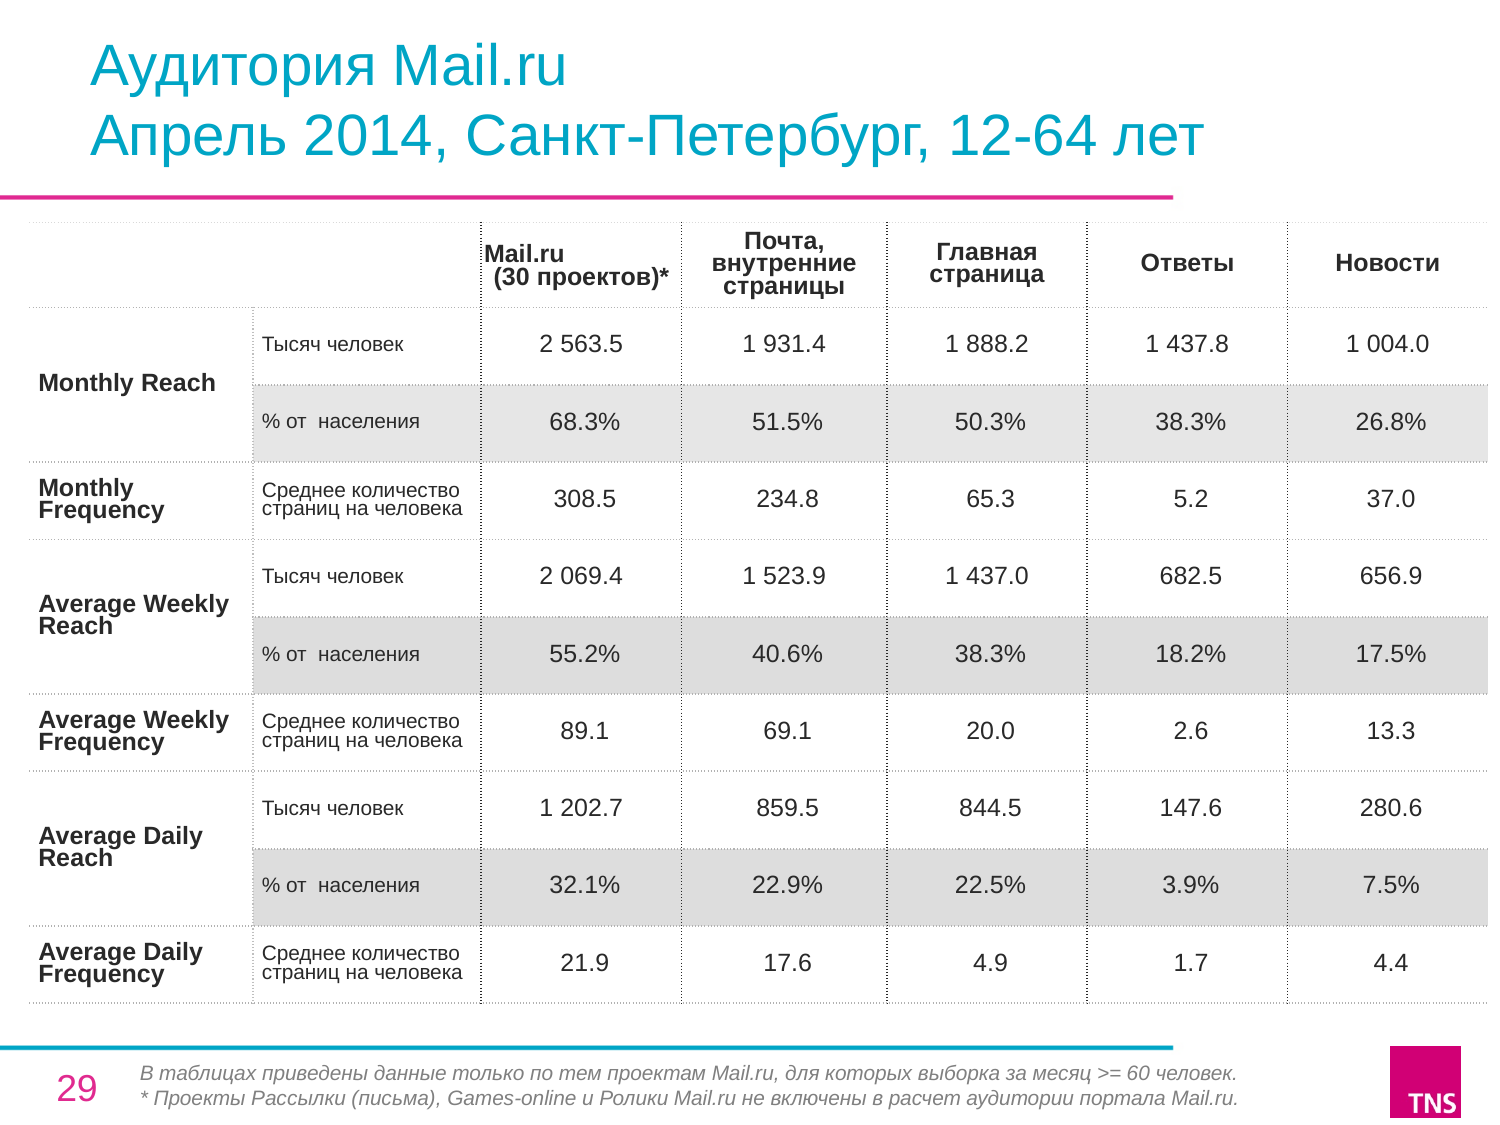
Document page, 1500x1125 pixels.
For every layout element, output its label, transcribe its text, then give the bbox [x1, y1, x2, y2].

table_cell 4.9 [887, 926, 1087, 1003]
table_cell 844.5 [887, 771, 1087, 849]
slide_number 29 [40, 1055, 392, 1125]
table_cell % от населения [253, 617, 481, 694]
table_cell 1 202.7 [481, 771, 682, 849]
table_cell 38.3% [887, 617, 1087, 694]
table_cell 1 437.0 [887, 539, 1087, 617]
table_cell Average Weekly Frequency [29, 694, 253, 771]
table_cell 2 069.4 [481, 539, 682, 617]
table_cell 2.6 [1087, 694, 1288, 771]
table_header Новости [1288, 223, 1488, 308]
table_cell 17.6 [682, 926, 887, 1003]
table_header Mail.ru (30 проектов)* [481, 223, 682, 308]
table_cell 37.0 [1288, 462, 1488, 539]
table_cell Average Weekly Reach [29, 539, 253, 694]
table_cell 7.5% [1288, 849, 1488, 926]
table_cell 55.2% [481, 617, 682, 694]
table_cell 234.8 [682, 462, 887, 539]
table_cell Monthly Frequency [29, 462, 253, 539]
table_cell Тысяч человек [253, 308, 481, 385]
table_cell 22.9% [682, 849, 887, 926]
table_cell 20.0 [887, 694, 1087, 771]
table_cell 38.3% [1087, 385, 1288, 462]
table_cell 656.9 [1288, 539, 1488, 617]
table_cell 1 931.4 [682, 308, 887, 385]
table_cell 69.1 [682, 694, 887, 771]
table_header Главная страница [887, 223, 1087, 308]
table_header [29, 223, 481, 308]
table_cell % от населения [253, 385, 481, 462]
table_cell Monthly Reach [29, 308, 253, 462]
picture [0, 0, 1500, 1125]
text_box В таблицах приведены данные только по тем проектам Mail.ru, для которых выборка за месяц >= 60 человек. * Проекты Рассылки (письма), Games-online и Ролики Mail.ru не включены в расчет аудитории портала Mail.ru. [124, 1052, 1463, 1117]
table_cell 682.5 [1087, 539, 1288, 617]
table_header Почта, внутренние страницы [682, 223, 887, 308]
table_cell Тысяч человек [253, 539, 481, 617]
table_cell 1 004.0 [1288, 308, 1488, 385]
table_cell 5.2 [1087, 462, 1288, 539]
table_cell 2 563.5 [481, 308, 682, 385]
table_cell 68.3% [481, 385, 682, 462]
table_cell 1 523.9 [682, 539, 887, 617]
table_cell Среднее количество страниц на человека [253, 694, 481, 771]
table_cell 89.1 [481, 694, 682, 771]
table_cell 280.6 [1288, 771, 1488, 849]
table_cell 32.1% [481, 849, 682, 926]
table_cell 18.2% [1087, 617, 1288, 694]
table_cell 26.8% [1288, 385, 1488, 462]
table_cell 3.9% [1087, 849, 1288, 926]
table_cell 13.3 [1288, 694, 1488, 771]
table_cell 50.3% [887, 385, 1087, 462]
table_cell 21.9 [481, 926, 682, 1003]
table_cell 22.5% [887, 849, 1087, 926]
table_cell Среднее количество страниц на человека [253, 462, 481, 539]
table_cell 308.5 [481, 462, 682, 539]
table_cell 147.6 [1087, 771, 1288, 849]
table_cell 51.5% [682, 385, 887, 462]
table_cell 1 437.8 [1087, 308, 1288, 385]
table_cell 4.4 [1288, 926, 1488, 1003]
table_cell % от населения [253, 849, 481, 926]
table_cell 40.6% [682, 617, 887, 694]
table_cell 1 888.2 [887, 308, 1087, 385]
title Аудитория Mail.ru Апрель 2014, Санкт-Петербург, 12-64 лет [74, 8, 1476, 187]
table_cell Average Daily Frequency [29, 926, 253, 1003]
table_cell Тысяч человек [253, 771, 481, 849]
table_cell Average Daily Reach [29, 771, 253, 926]
table_cell 65.3 [887, 462, 1087, 539]
table_cell Среднее количество страниц на человека [253, 926, 481, 1003]
table_header Ответы [1087, 223, 1288, 308]
table_cell 859.5 [682, 771, 887, 849]
table_cell 1.7 [1087, 926, 1288, 1003]
table_cell 17.5% [1288, 617, 1488, 694]
